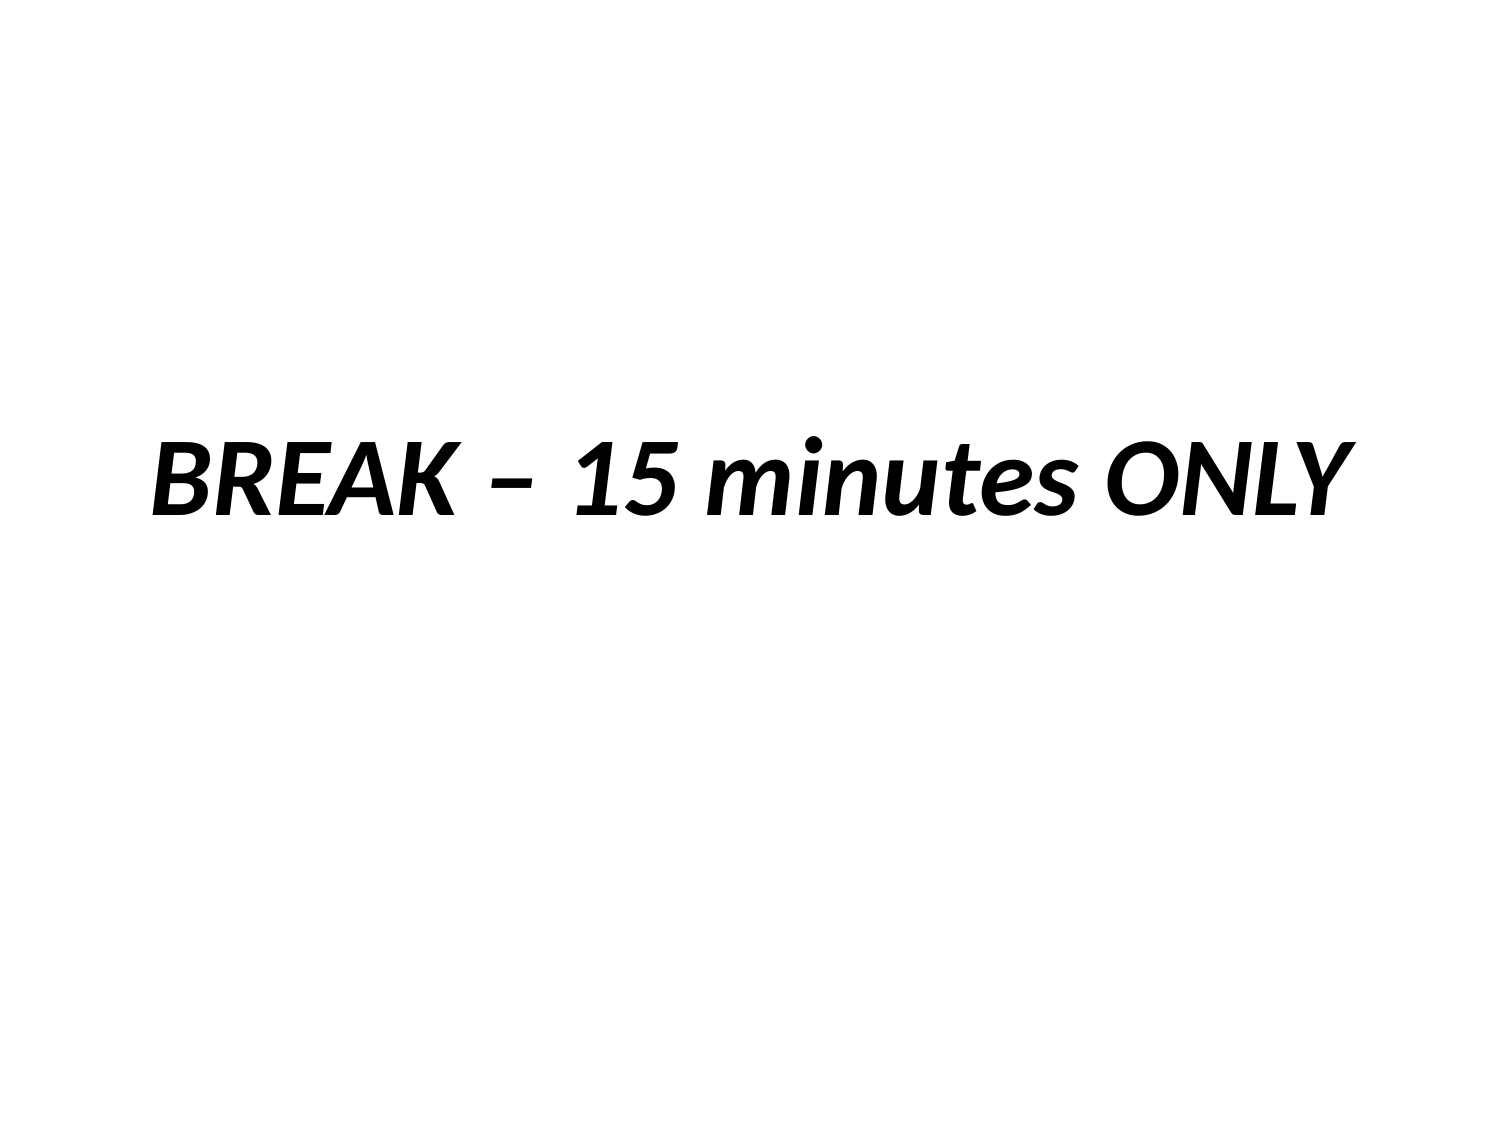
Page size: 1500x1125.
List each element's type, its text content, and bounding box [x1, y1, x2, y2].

title BREAK – 15 minutes ONLY [112, 349, 1388, 591]
